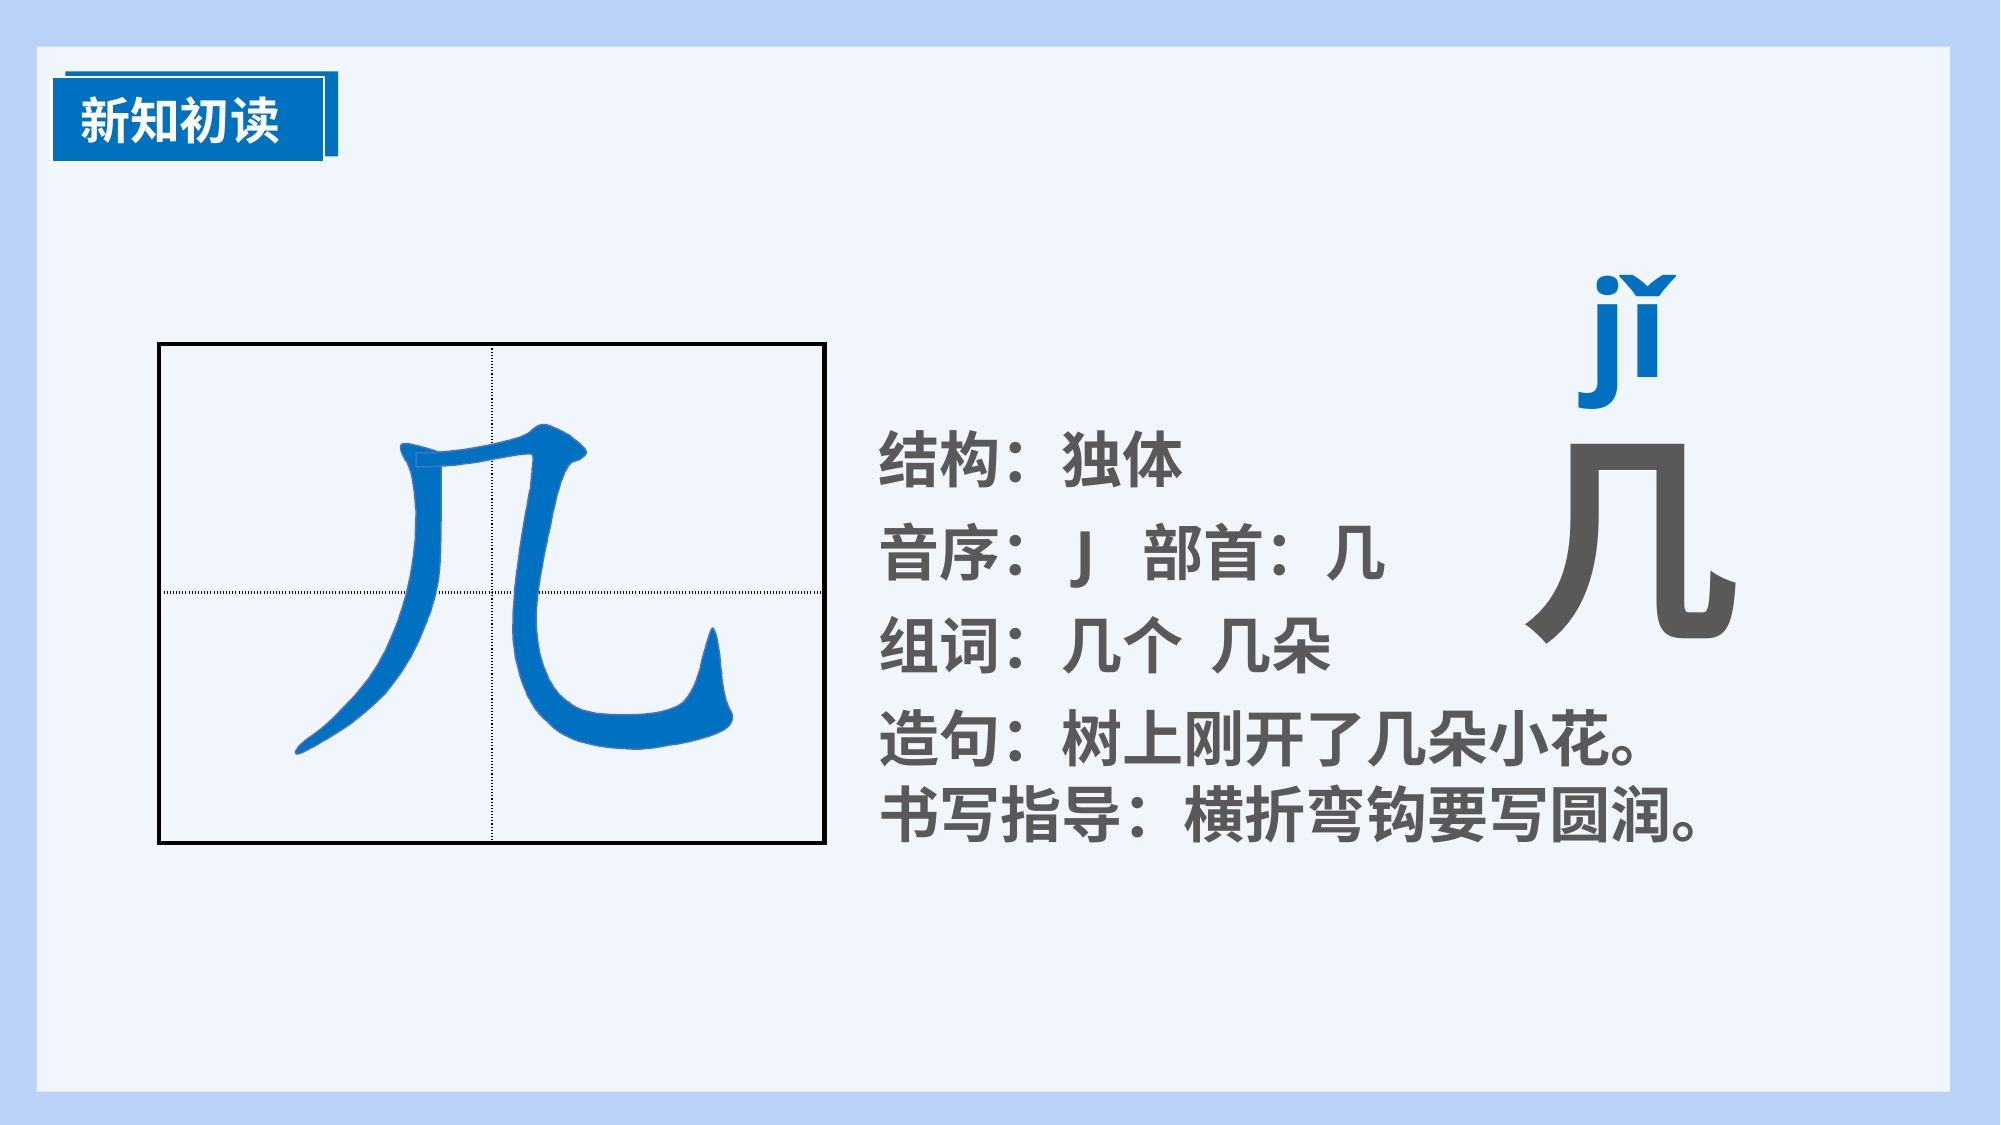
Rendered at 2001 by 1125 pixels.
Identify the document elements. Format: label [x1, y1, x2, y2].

table_cell [492, 592, 822, 841]
table_cell [161, 592, 492, 841]
text_box [1502, 236, 1950, 679]
table_header [161, 346, 492, 592]
text_box [36, 46, 1951, 1093]
text_box [51, 71, 339, 163]
table_header [492, 346, 822, 592]
text_box [863, 413, 1867, 859]
text_box [416, 424, 733, 750]
text_box [295, 443, 442, 754]
